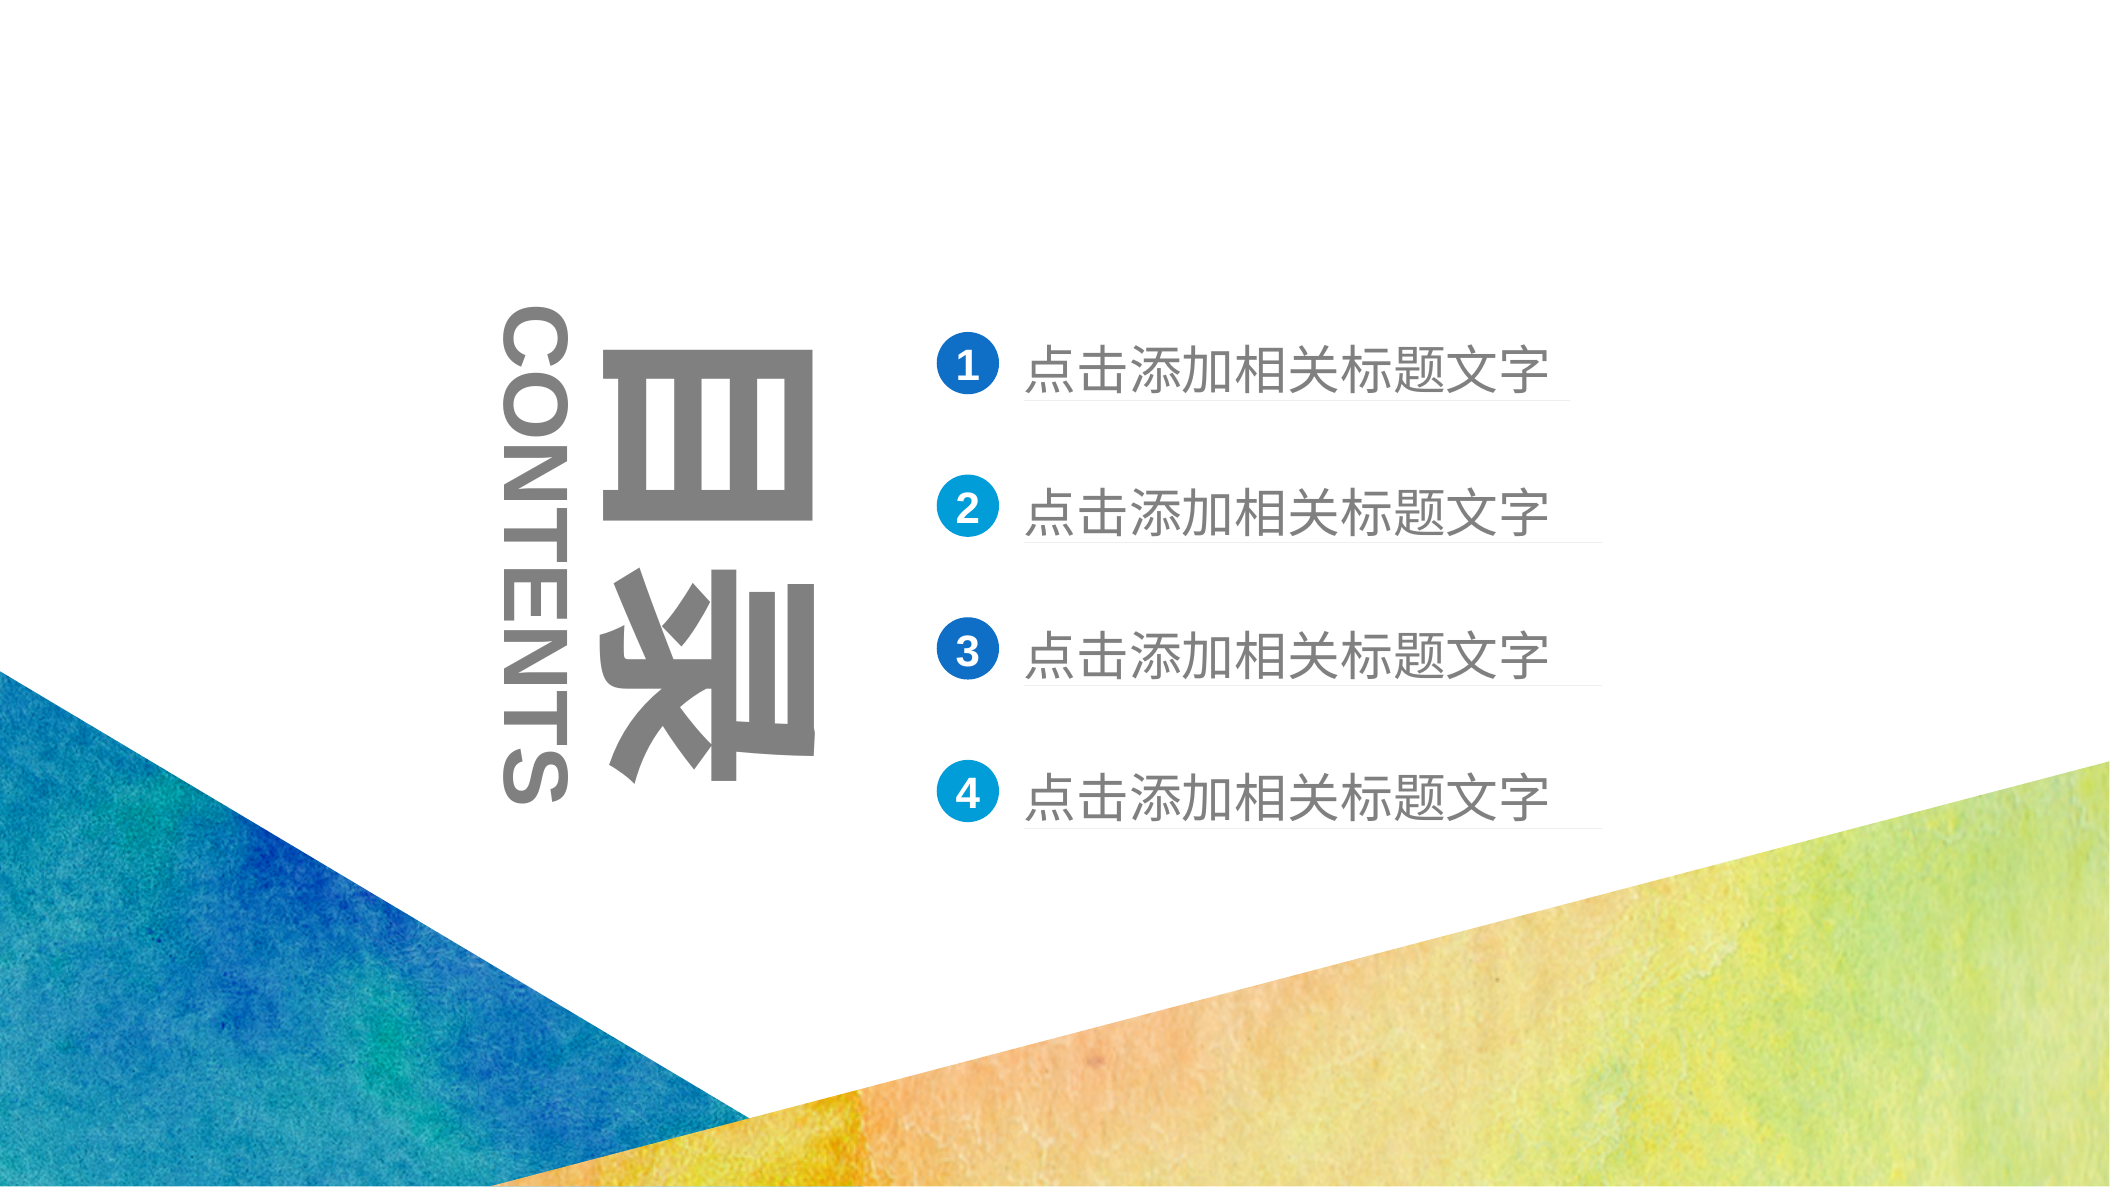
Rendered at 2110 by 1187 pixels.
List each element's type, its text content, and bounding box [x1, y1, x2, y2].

text_box CONTENTS [486, 284, 597, 827]
text_box 2 [935, 473, 1001, 538]
text_box 1 [935, 330, 1001, 396]
text_box [489, 761, 2110, 1187]
text_box 3 [935, 616, 1001, 681]
text_box 目录 [573, 244, 864, 867]
text_box [0, 671, 749, 1187]
text_box 4 [935, 758, 1001, 824]
